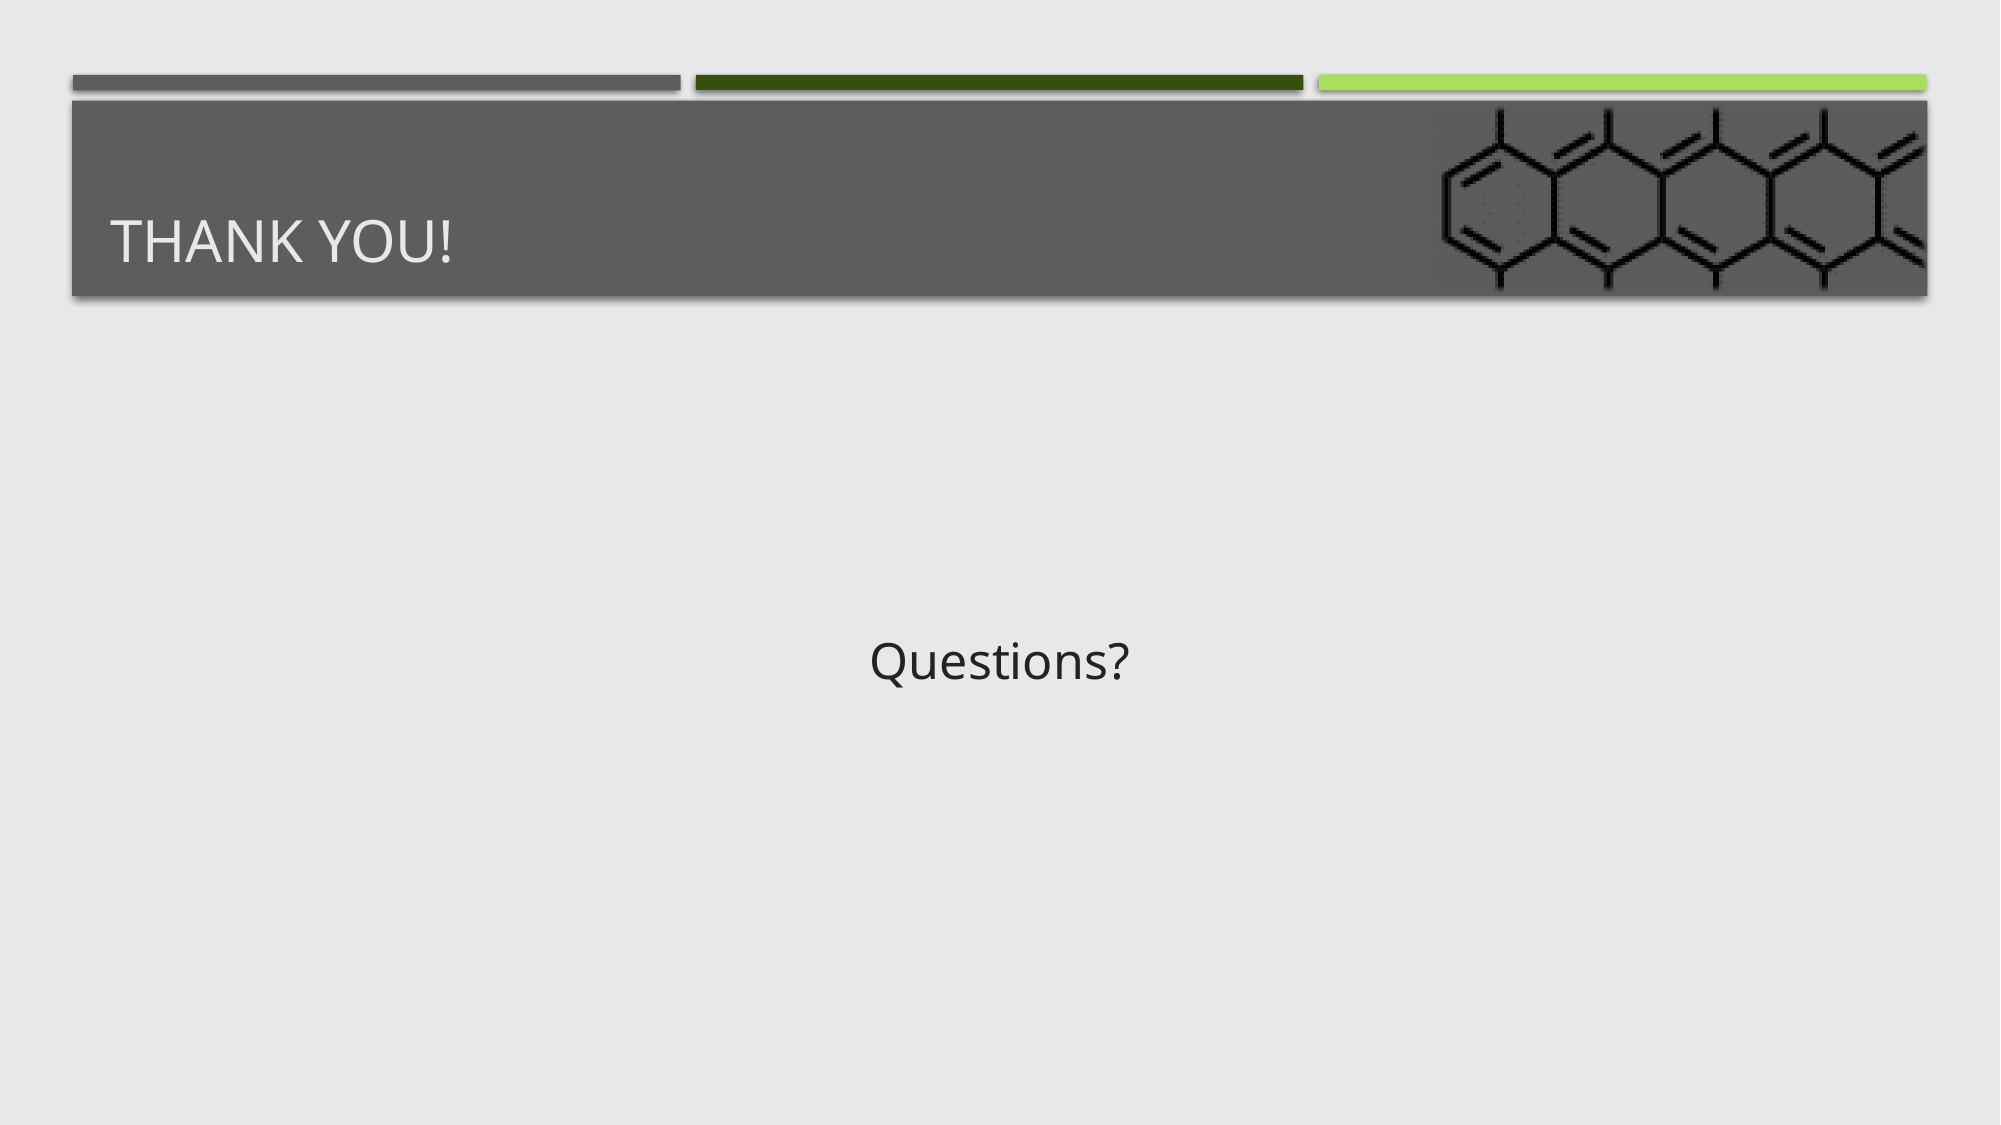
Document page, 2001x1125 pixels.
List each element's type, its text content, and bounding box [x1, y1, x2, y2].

title Thank you! [95, 115, 1425, 282]
list Questions? [95, 357, 1905, 962]
picture [1431, 104, 1929, 294]
